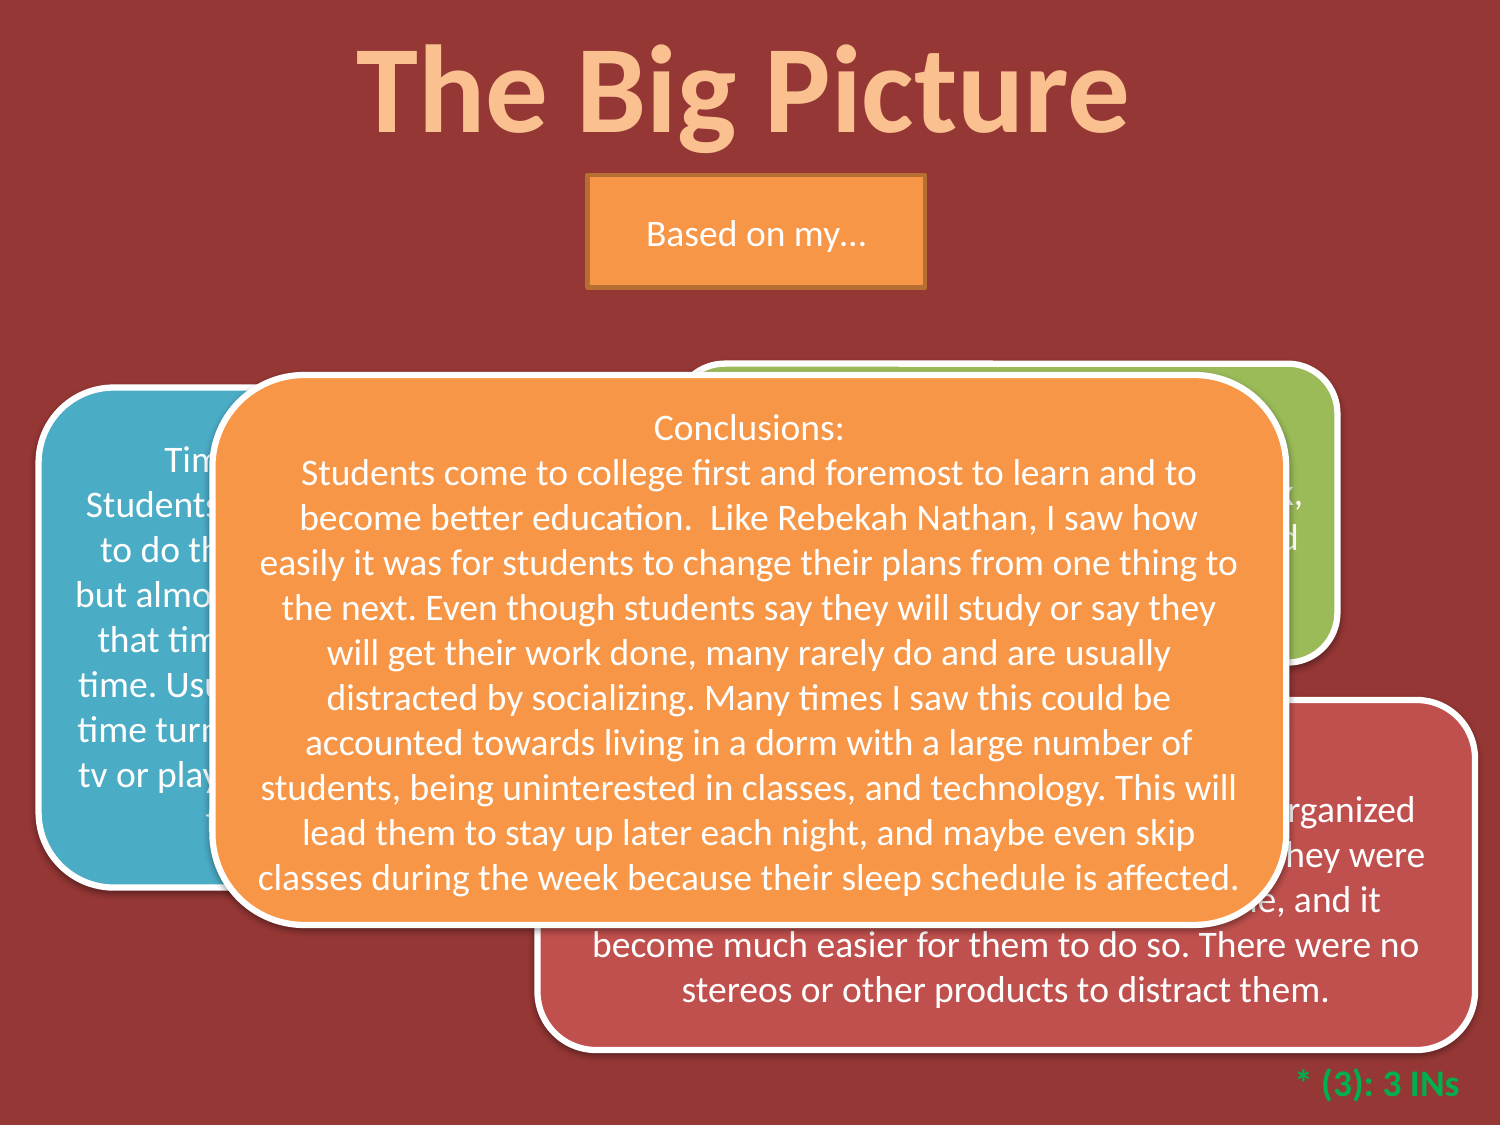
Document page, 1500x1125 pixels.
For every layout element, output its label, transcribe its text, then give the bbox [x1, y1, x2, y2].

text_box Pictures: Students who reserve their desk area for an organized work place tended to actually do their work. They were more dedicated to getting their work done, and it become much easier for them to do so. There were no stereos or other products to distract them. [534, 696, 1479, 1054]
text_box Interviews: Students said they try to do their work, but it’s much easier to just give up and hang out with friends and have fun. [694, 360, 1341, 666]
text_box Based on my… [585, 173, 927, 290]
text_box The Big Picture [341, 0, 1146, 165]
text_box Conclusions: Students come to college first and foremost to learn and to become better education. Like Rebekah Nathan, I saw how easily it was for students to change their plans from one thing to the next. Even though students say they will study or say they will get their work done, many rarely do and are usually distracted by socializing. Many times I saw this could be accounted towards living in a dorm with a large number of students, being uninterested in classes, and technology. This will lead them to stay up later each night, and maybe even skip classes during the week because their sleep schedule is affected. [209, 371, 1290, 929]
text_box * (3): 3 INs [1279, 1051, 1475, 1112]
text_box Time Diaries: Students set aside time to do their classwork, but almost always attach that time to their free time. Usually their study time turns into watching tv or playing games with friends. [35, 384, 253, 891]
